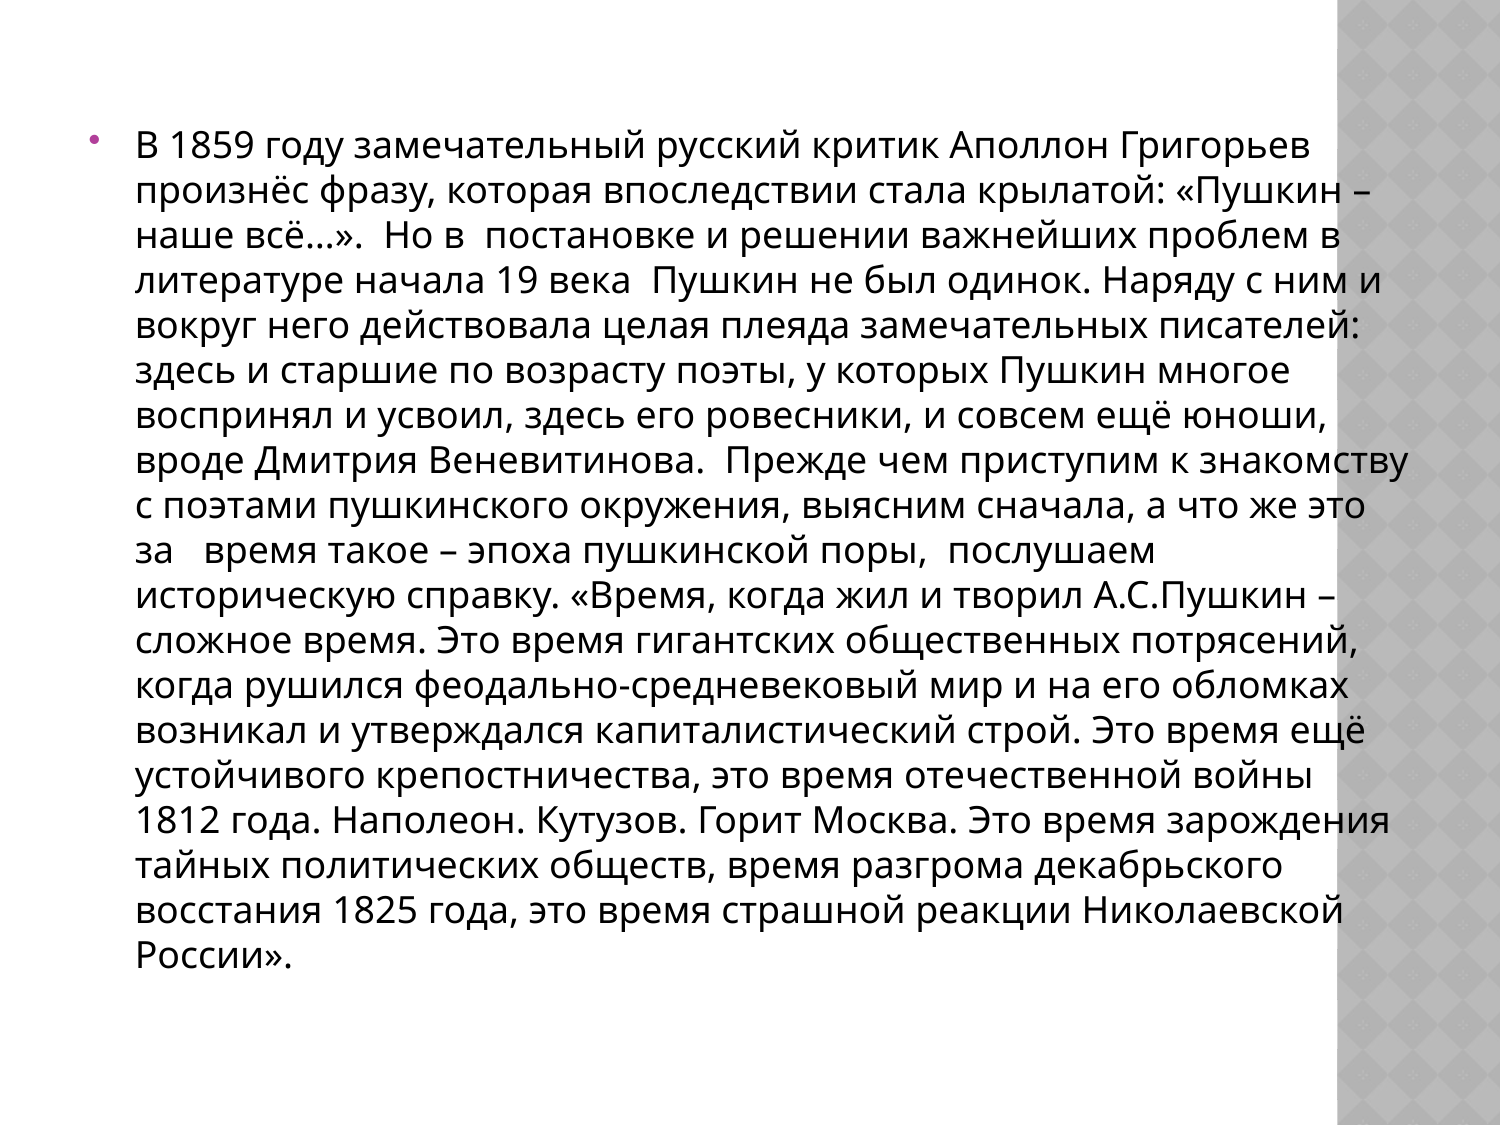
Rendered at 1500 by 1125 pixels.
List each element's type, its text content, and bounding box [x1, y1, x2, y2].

list В 1859 году замечательный русский критик Аполлон Григорьев произнёс фразу, которая впоследствии стала крылатой: «Пушкин – наше всё…». Но в постановке и решении важнейших проблем в литературе начала 19 века Пушкин не был одинок. Наряду с ним и вокруг него действовала целая плеяда замечательных писателей: здесь и старшие по возрасту поэты, у которых Пушкин многое воспринял и усвоил, здесь его ровесники, и совсем ещё юноши, вроде Дмитрия Веневитинова. Прежде чем приступим к знакомству с поэтами пушкинского окружения, выясним сначала, а что же это за время такое – эпоха пушкинской поры, послушаем историческую справку. «Время, когда жил и творил А.С.Пушкин – сложное время. Это время гигантских общественных потрясений, когда рушился феодально-средневековый мир и на его обломках возникал и утверждался капиталистический строй. Это время ещё устойчивого крепостничества, это время отечественной войны 1812 года. Наполеон. Кутузов. Горит Москва. Это время зарождения тайных политических обществ, время разгрома декабрьского восстания 1825 года, это время страшной реакции Николаевской России». [75, 113, 1425, 986]
